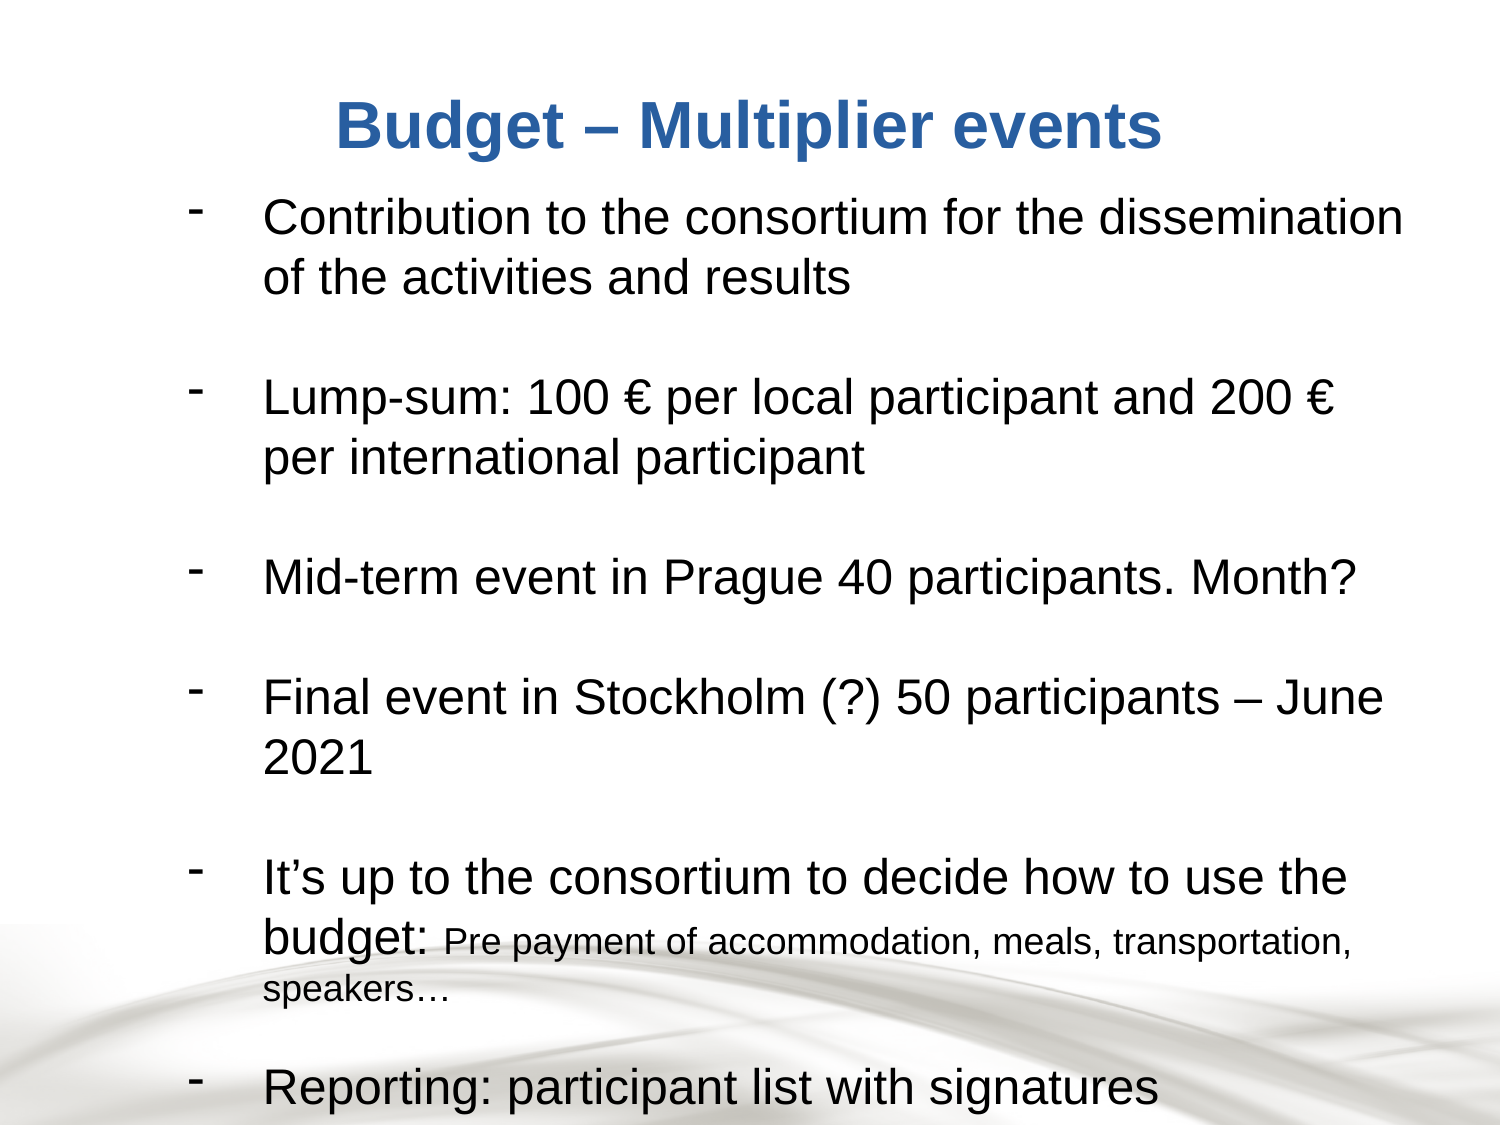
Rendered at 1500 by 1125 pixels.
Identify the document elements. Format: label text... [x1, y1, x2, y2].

picture [0, 924, 1500, 1125]
text_box Budget – Multiplier events [112, 74, 1388, 170]
text_box Contribution to the consortium for the dissemination of the activities and results Lump-sum: 100 € per local participant and 200 € per international participant Mid-term event in Prague 40 participants. Month? Final event in Stockholm (?) 50 participants – June 2021 It’s up to the consortium to decide how to use the budget: Pre payment of accommodation, meals, transportation, speakers… Reporting: participant list with signatures [172, 176, 1436, 923]
